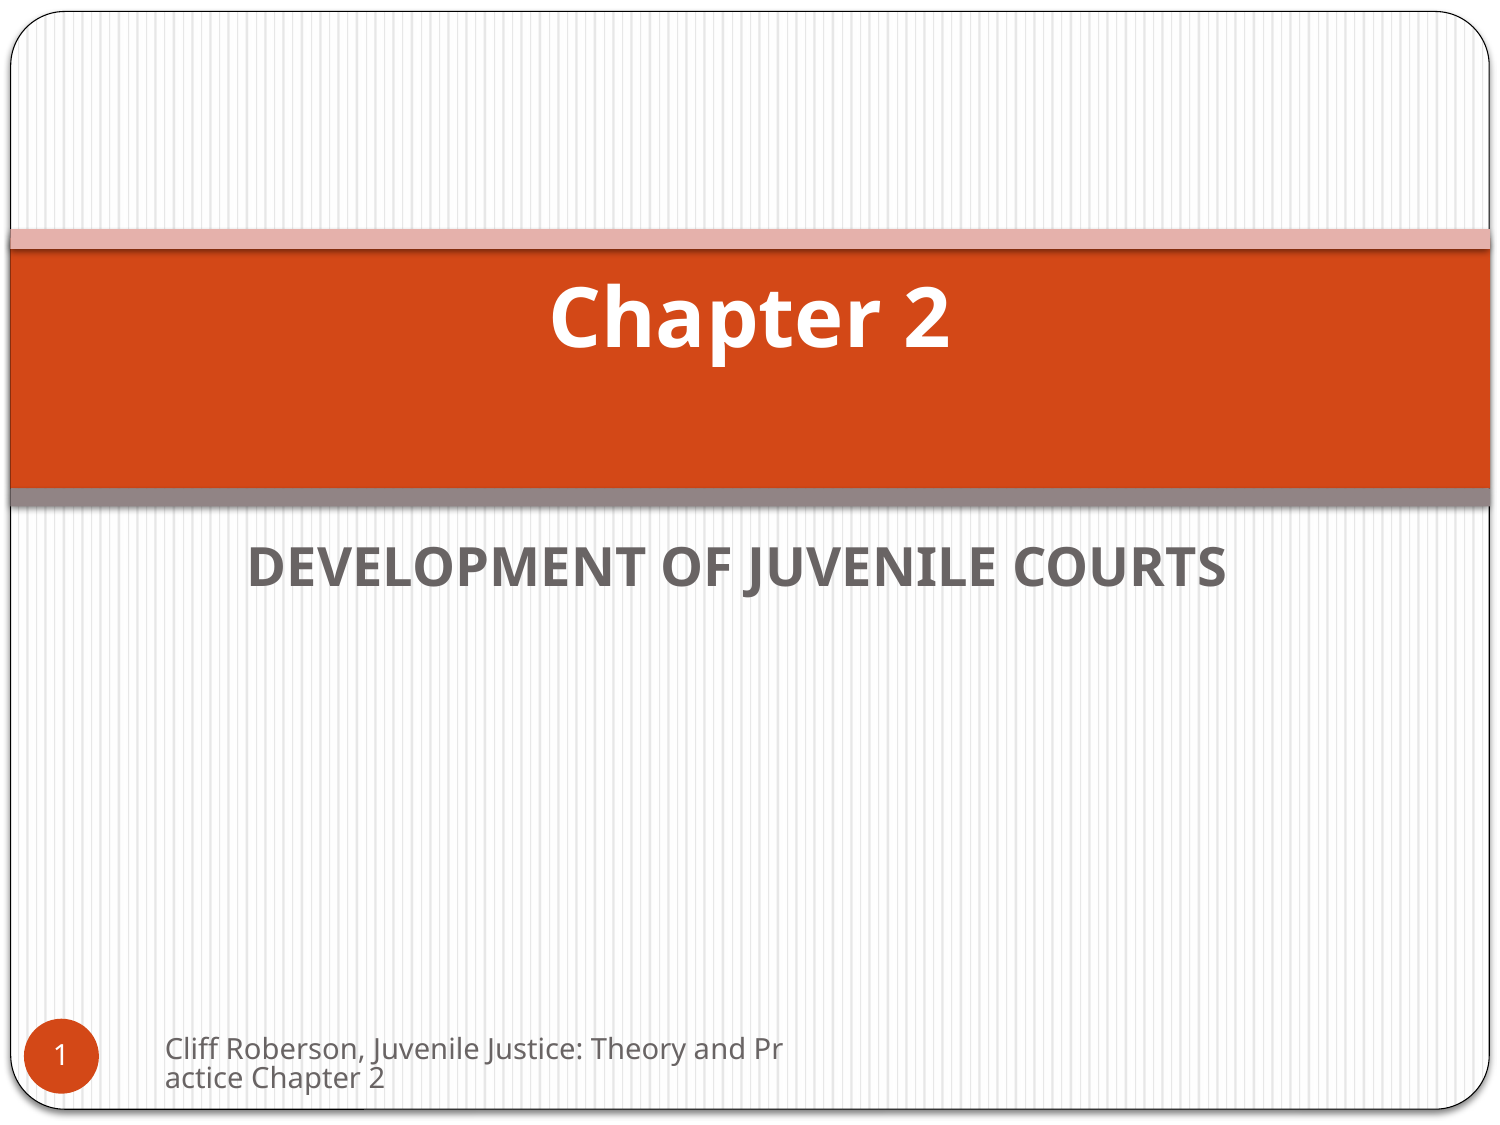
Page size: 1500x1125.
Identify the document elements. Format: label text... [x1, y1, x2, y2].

slide_number 1 [23, 1018, 99, 1094]
footer Cliff Roberson, Juvenile Justice: Theory and Practice Chapter 2 [150, 1012, 800, 1088]
title Chapter 2 [75, 247, 1425, 489]
subtitle DEVELOPMENT OF JUVENILE COURTS [212, 525, 1263, 788]
